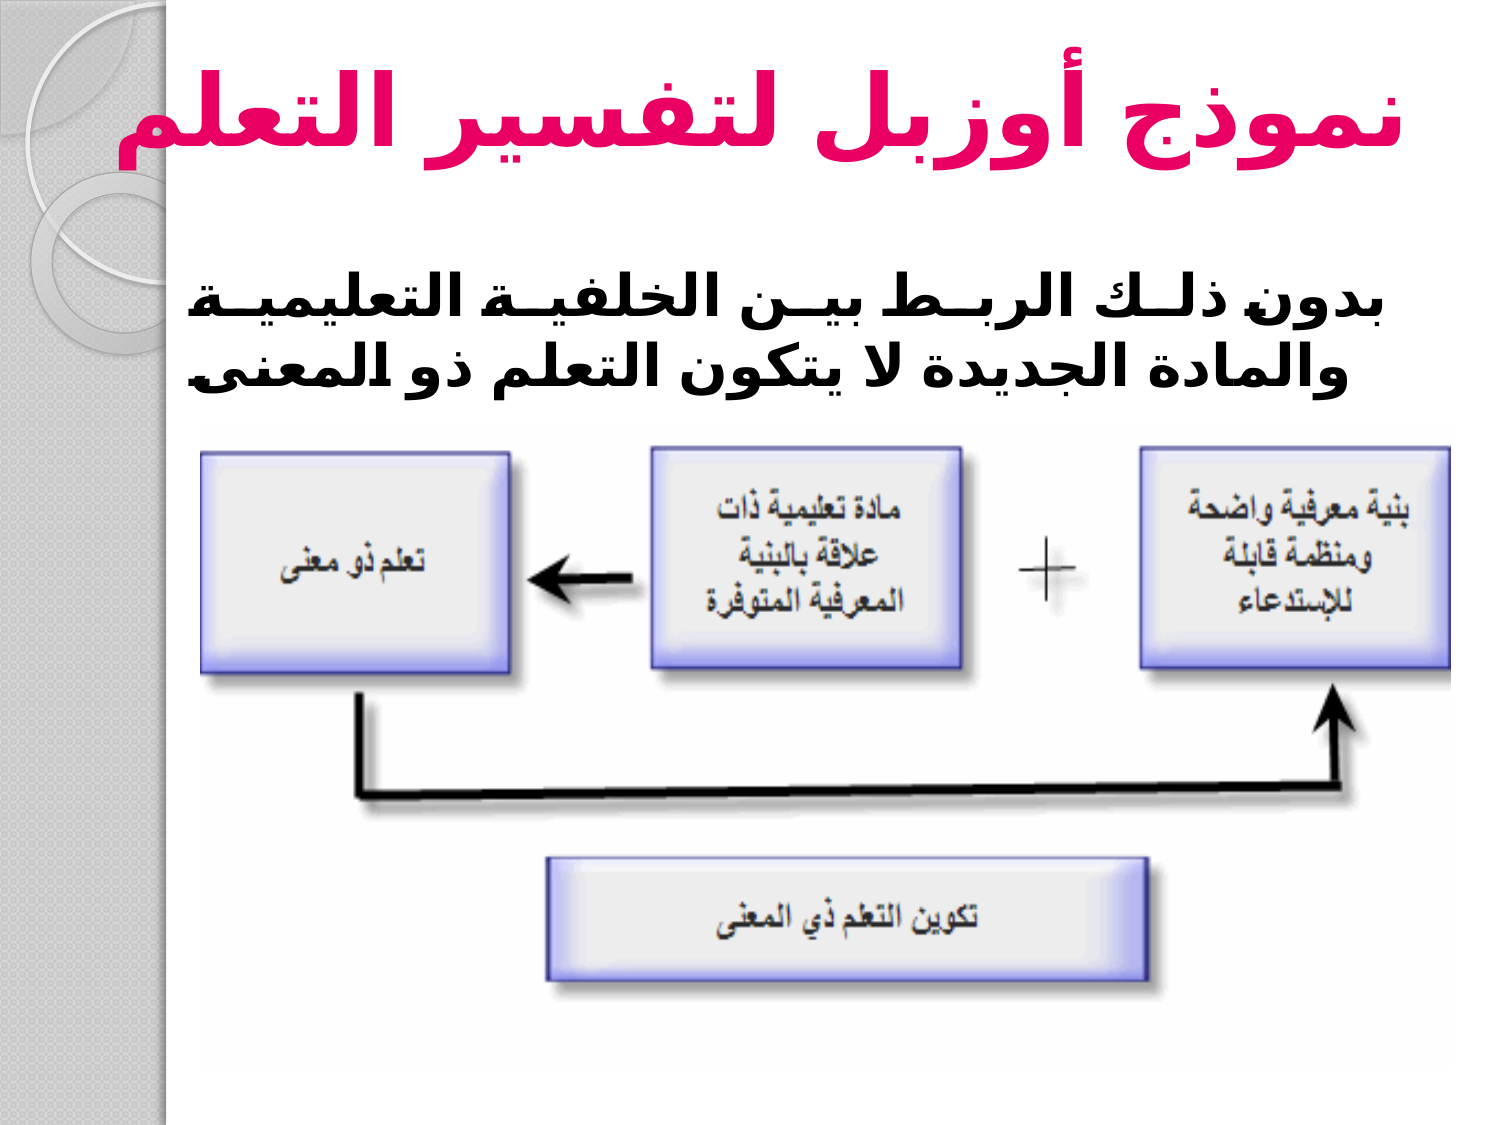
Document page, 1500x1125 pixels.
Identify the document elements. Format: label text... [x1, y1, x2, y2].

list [199, 424, 1451, 1069]
title نموذج أوزبل لتفسير التعلم [49, 37, 1446, 175]
list بدون ذلك الربط بين الخلفية التعليمية والمادة الجديدة لا يتكون التعلم ذو المعنى [174, 249, 1413, 425]
